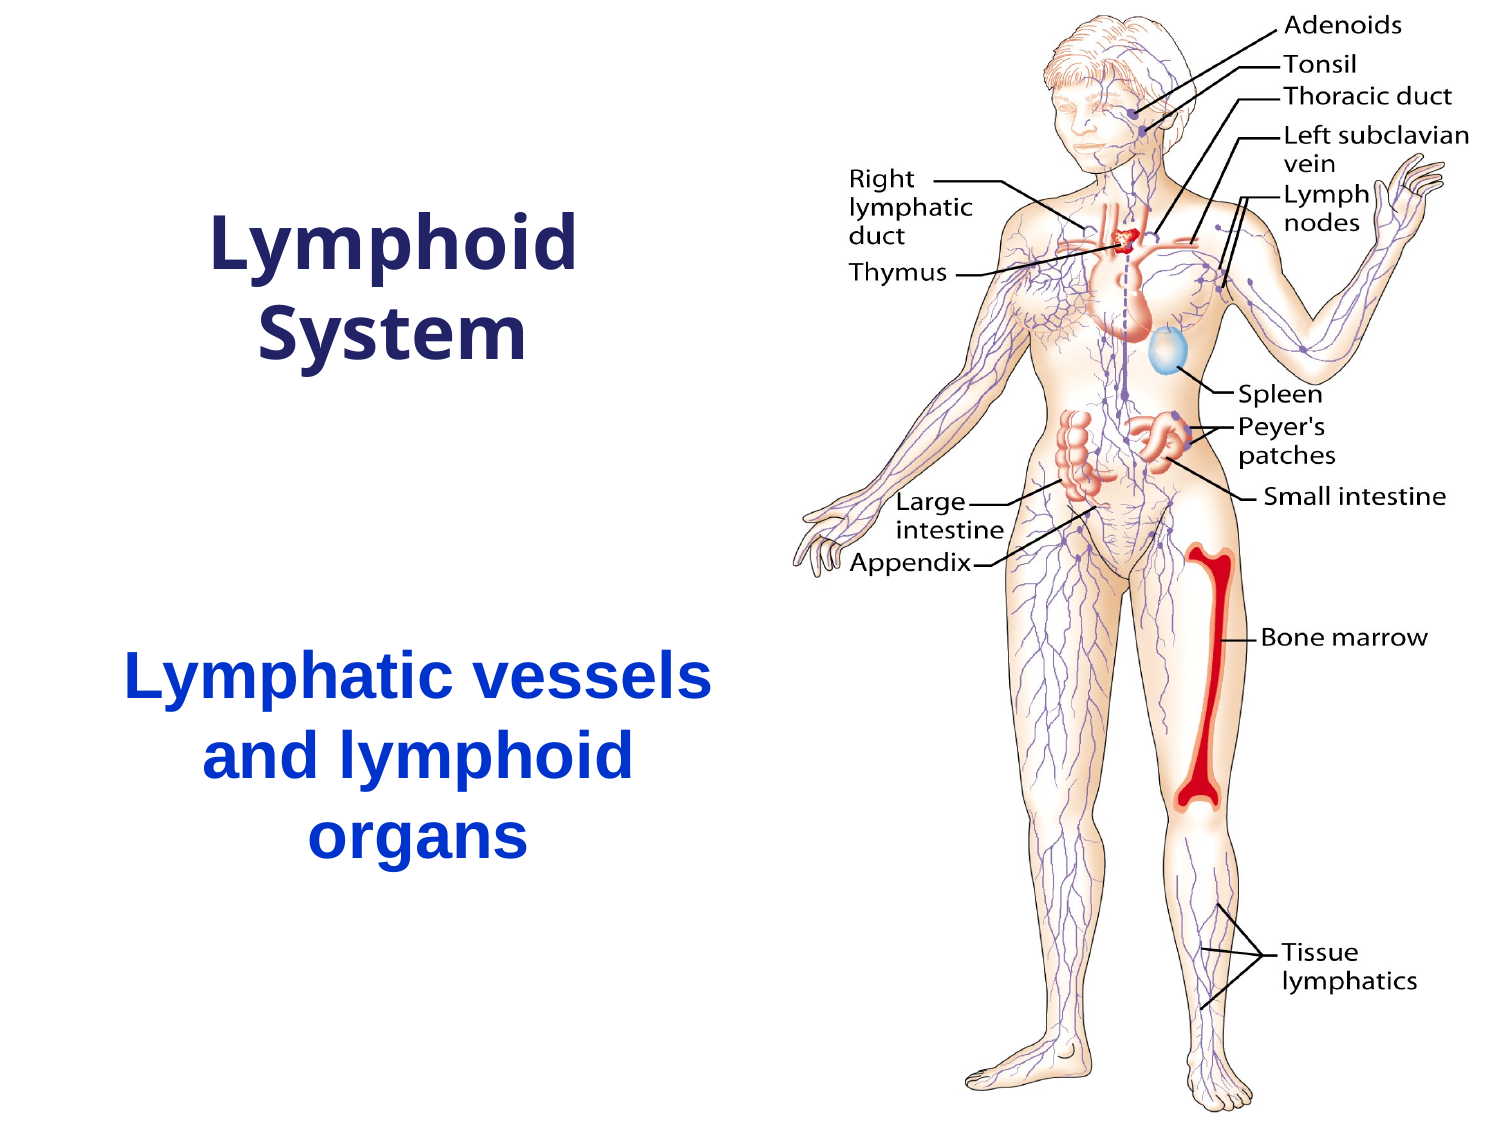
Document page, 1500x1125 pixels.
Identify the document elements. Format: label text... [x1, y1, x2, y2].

picture [774, 0, 1500, 1125]
text_box Lymphatic vessels and lymphoid organs [99, 624, 738, 880]
text_box Lymphoid System [112, 187, 675, 383]
